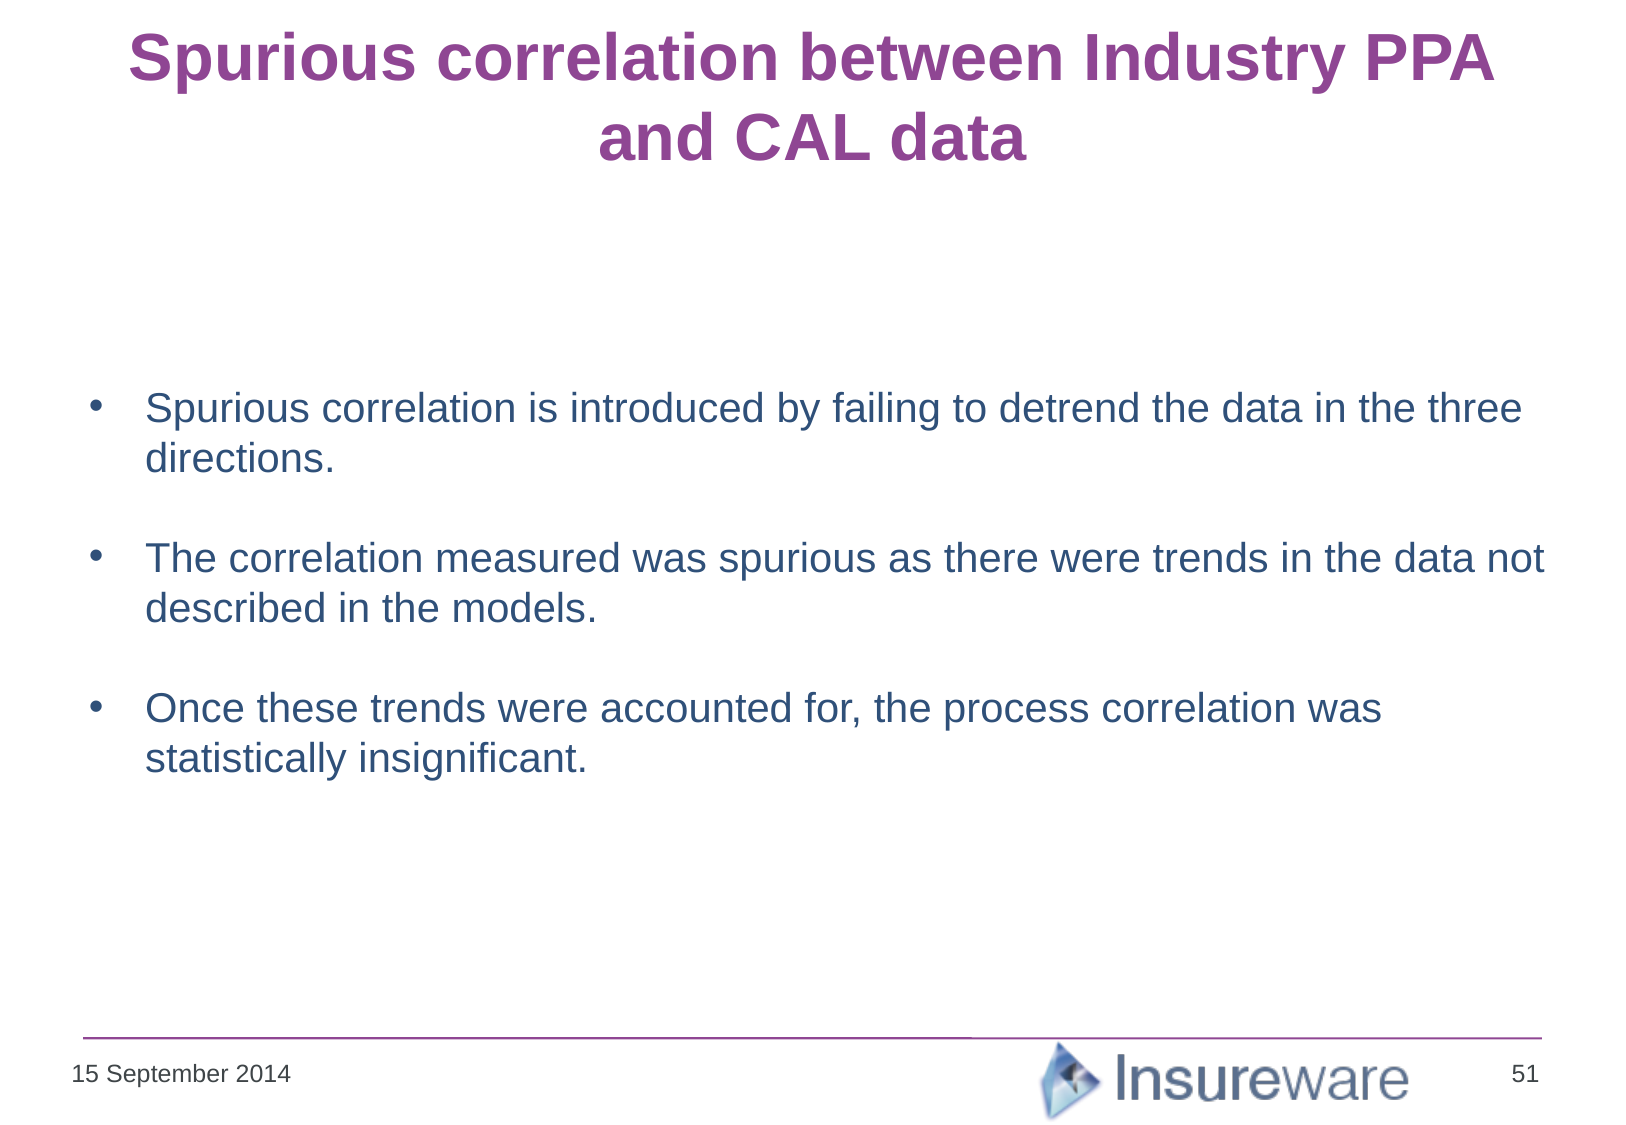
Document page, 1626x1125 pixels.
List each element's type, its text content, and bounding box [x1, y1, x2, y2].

slide_number 51 [1439, 1050, 1555, 1106]
title Spurious correlation between Industry PPA and CAL data [75, 0, 1550, 188]
picture [1036, 1039, 1416, 1125]
text_box Spurious correlation is introduced by failing to detrend the data in the three directions. The correlation measured was spurious as there were trends in the data not described in the models. Once these trends were accounted for, the process correlation was statistically insignificant. [74, 373, 1586, 788]
